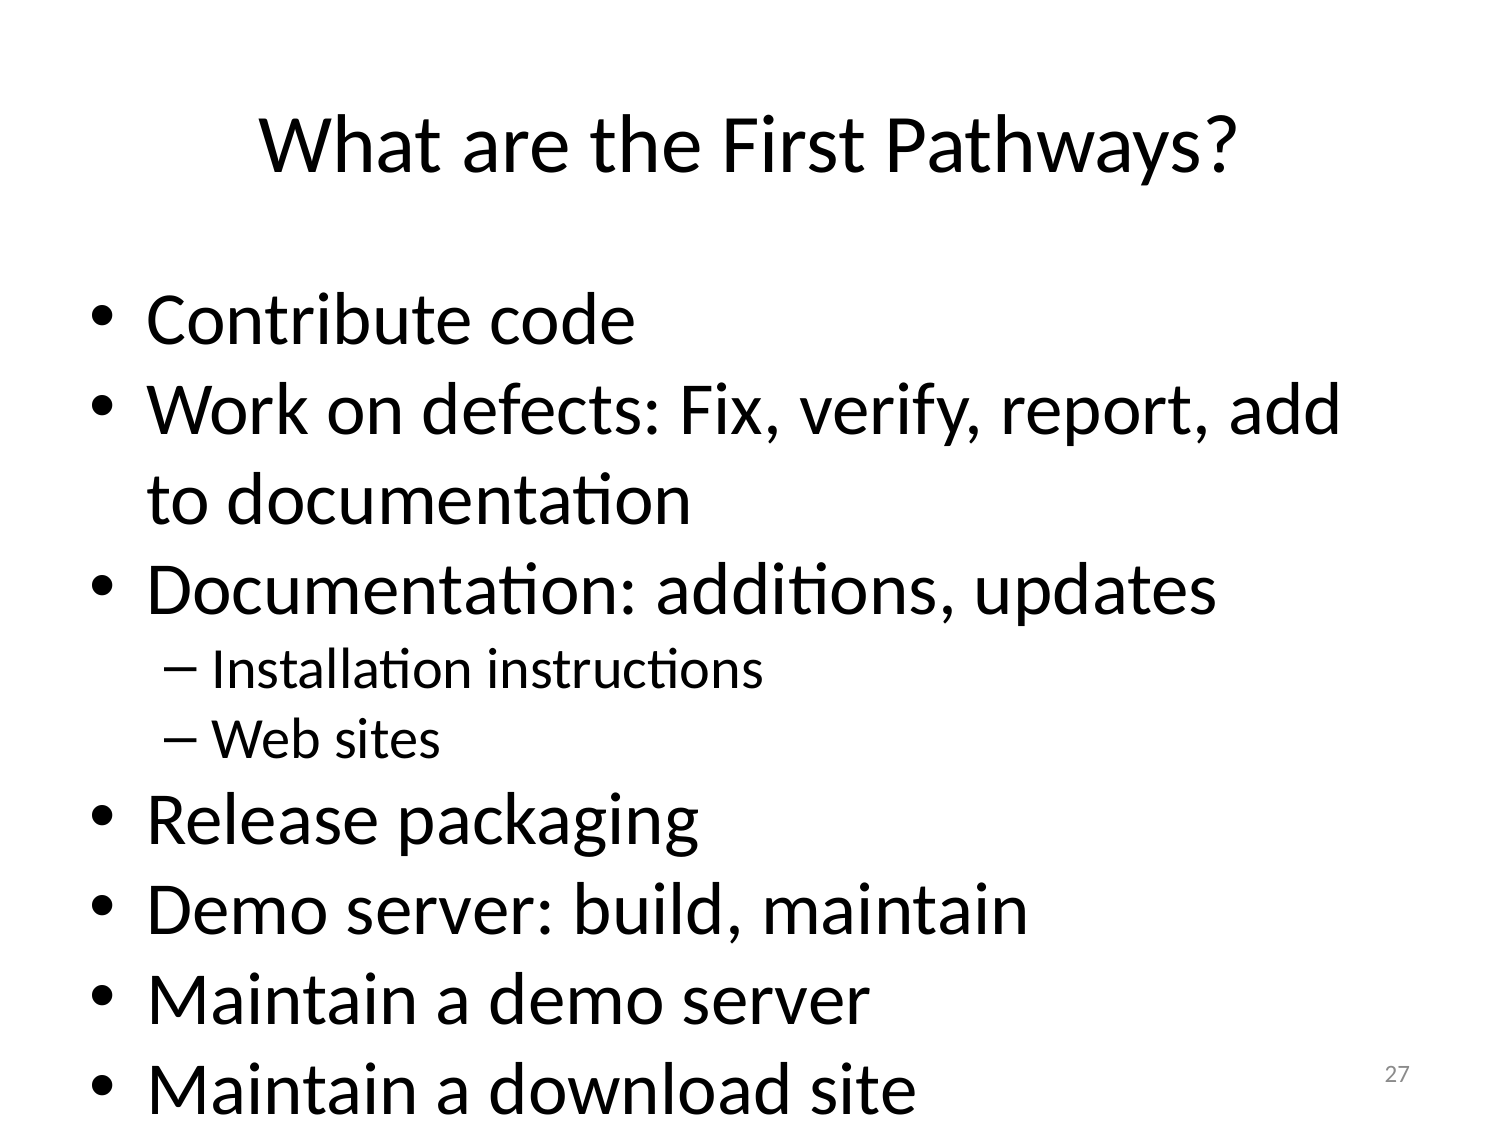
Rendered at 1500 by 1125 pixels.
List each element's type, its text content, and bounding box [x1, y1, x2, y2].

text_box Contribute code Work on defects: Fix, verify, report, add to documentation Documentation: additions, updates Installation instructions Web sites Release packaging Demo server: build, maintain Maintain a demo server Maintain a download site Participate in discussions: Add information, ask questions [75, 262, 1425, 1063]
text_box 27 [1074, 1042, 1425, 1103]
text_box What are the First Pathways? [75, 45, 1425, 233]
